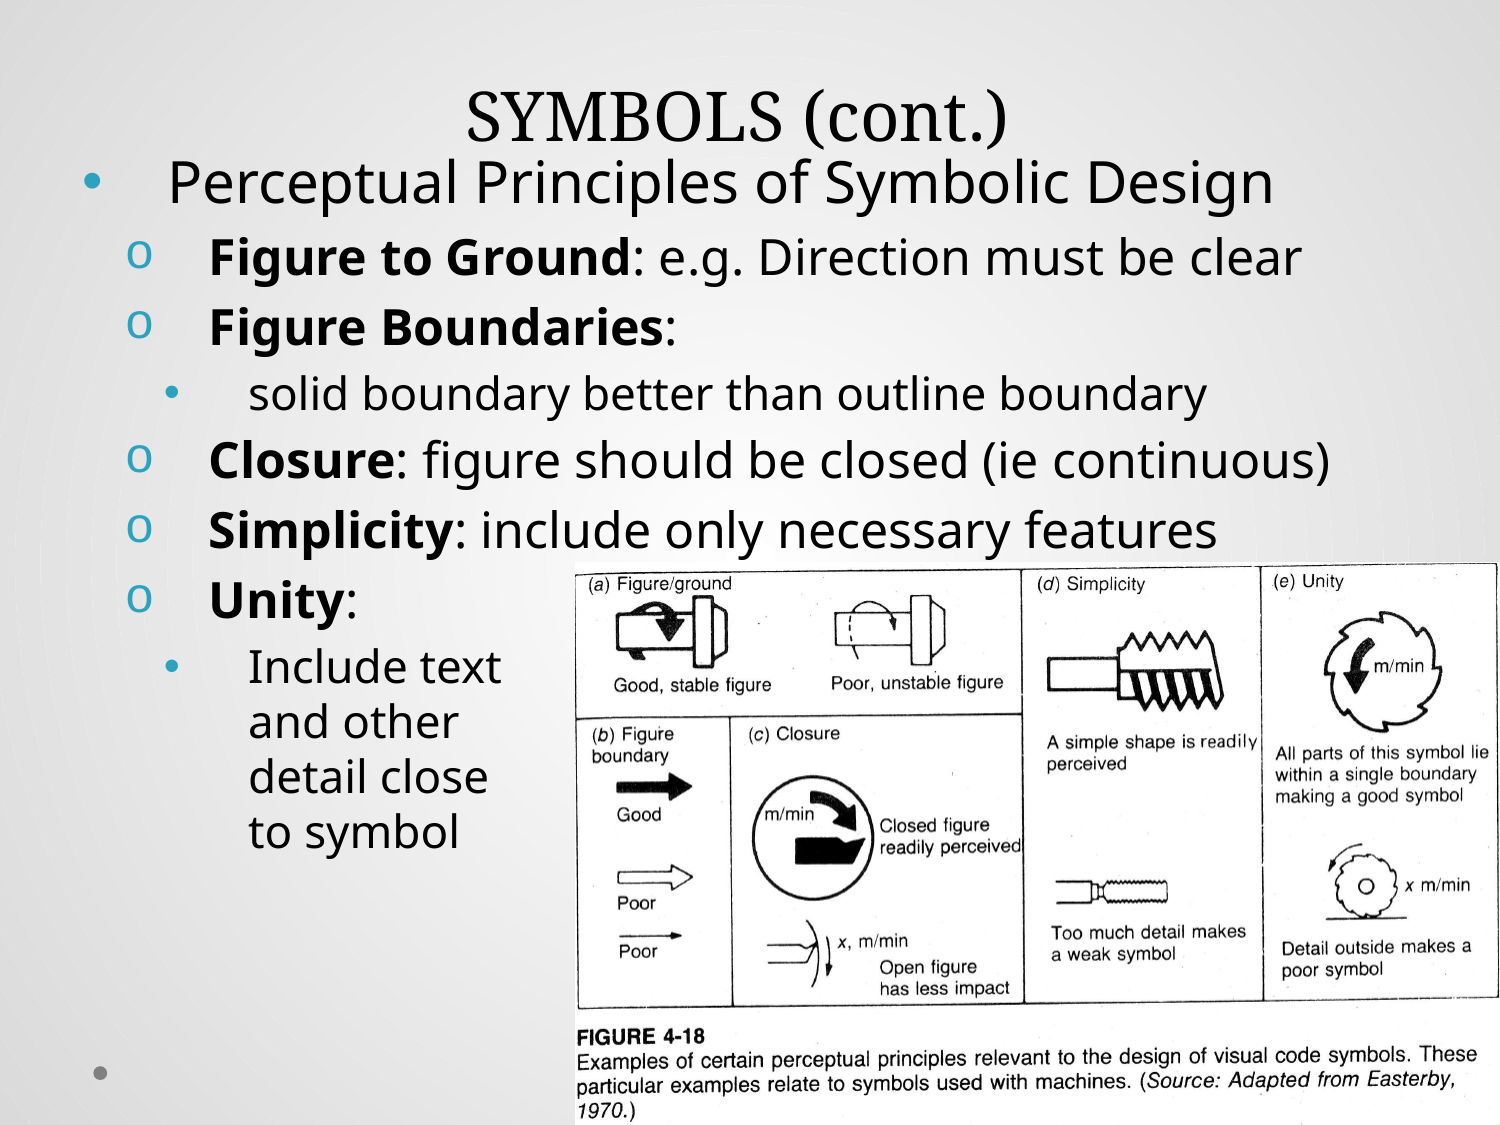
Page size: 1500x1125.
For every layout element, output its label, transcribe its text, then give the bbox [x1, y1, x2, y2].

list Perceptual Principles of Symbolic Design Figure to Ground: e.g. Direction must be clear Figure Boundaries: solid boundary better than outline boundary Closure: figure should be closed (ie continuous) Simplicity: include only necessary features Unity: Include text and other detail close to symbol [50, 137, 1400, 1113]
picture [574, 562, 1500, 1125]
title SYMBOLS (cont.) [62, 62, 1413, 163]
